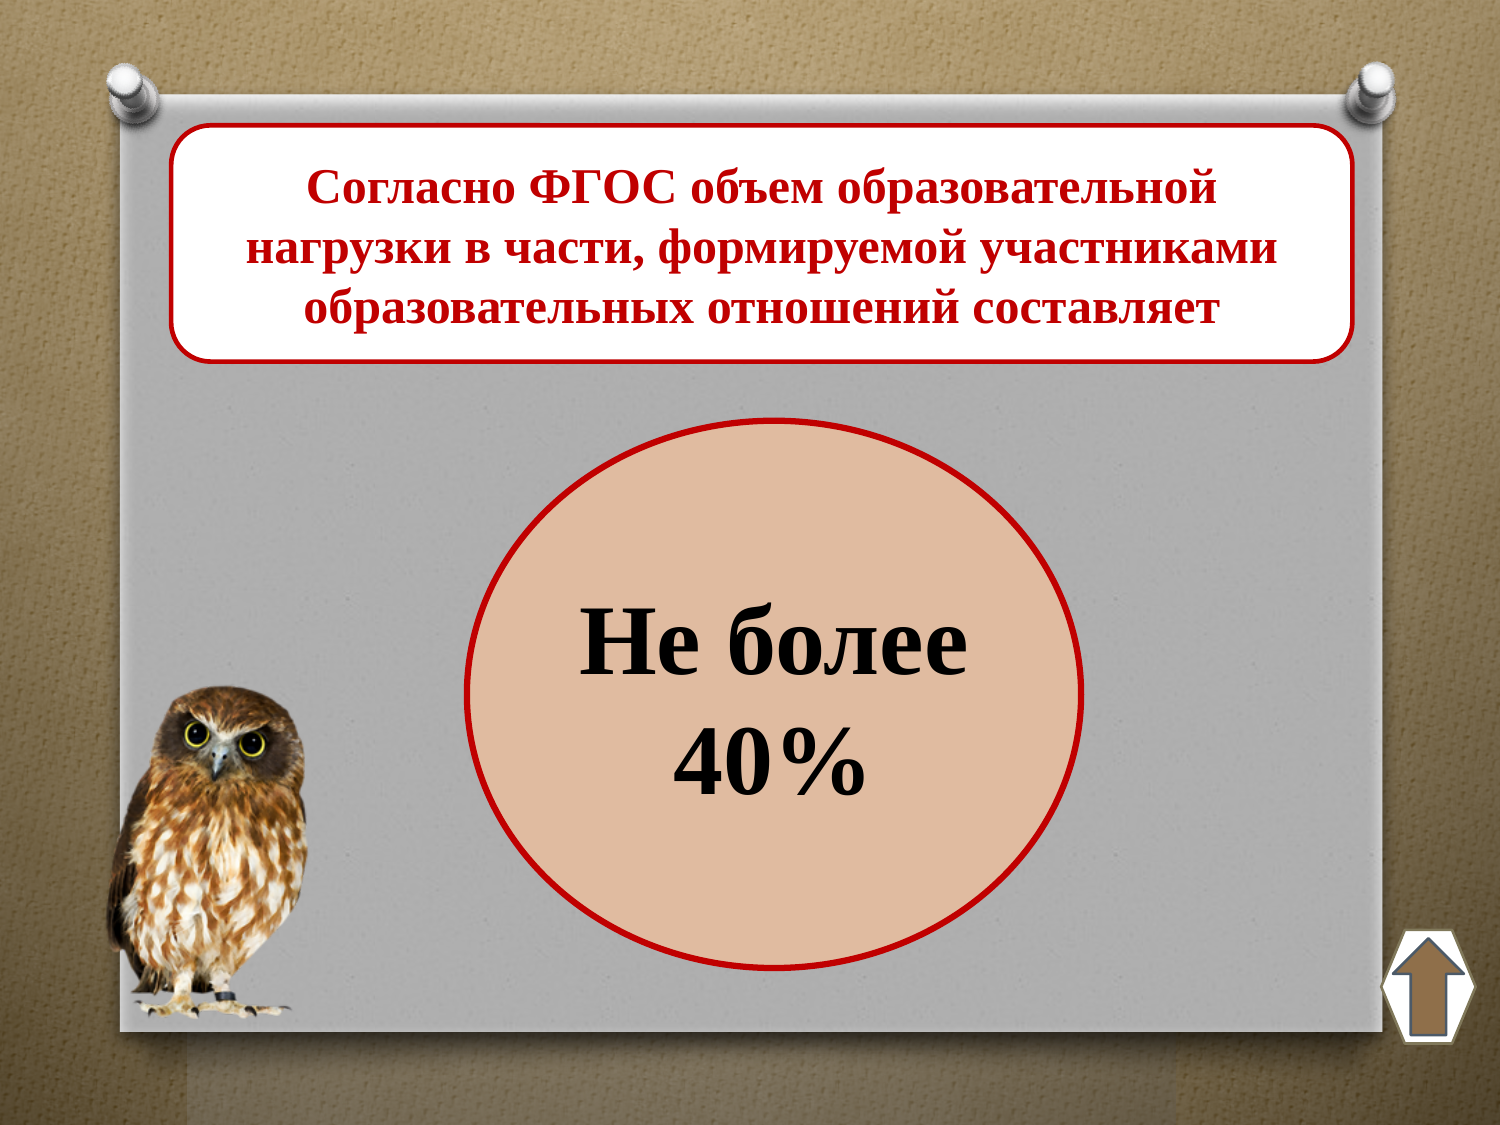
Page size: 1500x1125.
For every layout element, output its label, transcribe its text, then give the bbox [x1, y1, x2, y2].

text_box [1391, 937, 1466, 1037]
picture [10, 656, 428, 1074]
text_box Не более 40% [465, 419, 1083, 970]
text_box [1379, 928, 1477, 1045]
picture [1317, 35, 1439, 156]
text_box Согласно ФГОС объем образовательной нагрузки в части, формируемой участниками образовательных отношений составляет [169, 124, 1354, 363]
picture [75, 29, 198, 153]
